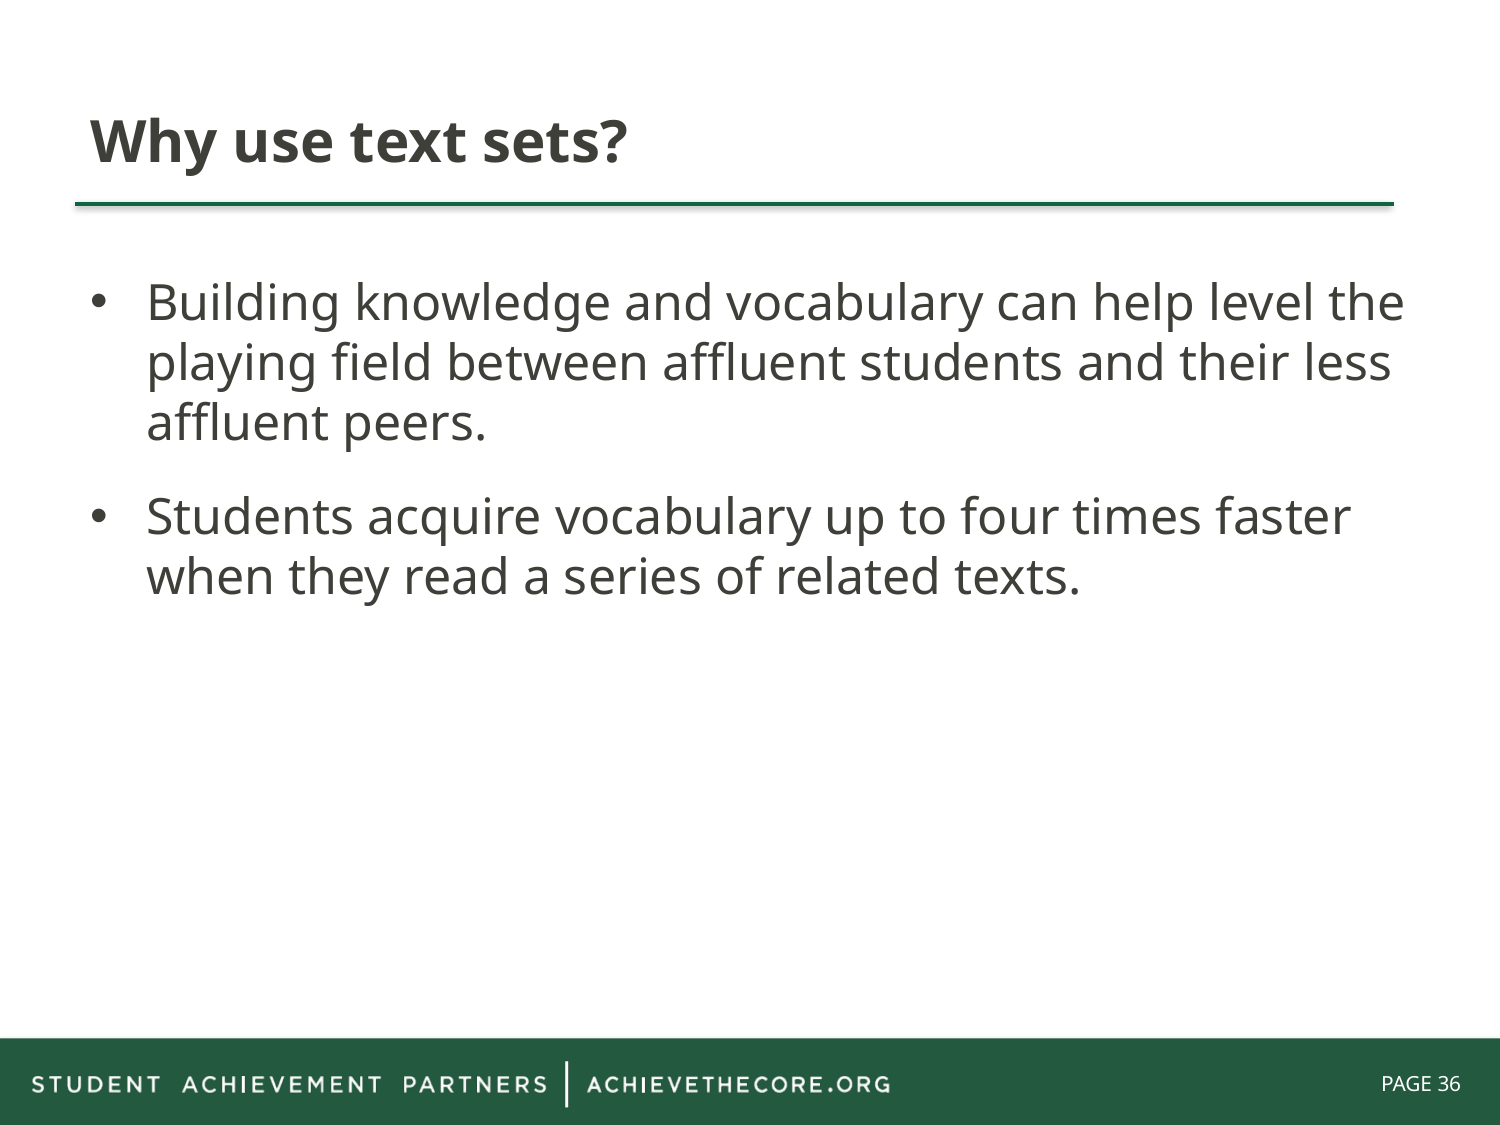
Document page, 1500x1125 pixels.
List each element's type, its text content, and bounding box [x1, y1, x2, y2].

title Why use text sets? [75, 45, 1425, 233]
list Building knowledge and vocabulary can help level the playing field between affluent students and their less affluent peers. Students acquire vocabulary up to four times faster when they read a series of related texts. [75, 262, 1425, 1005]
